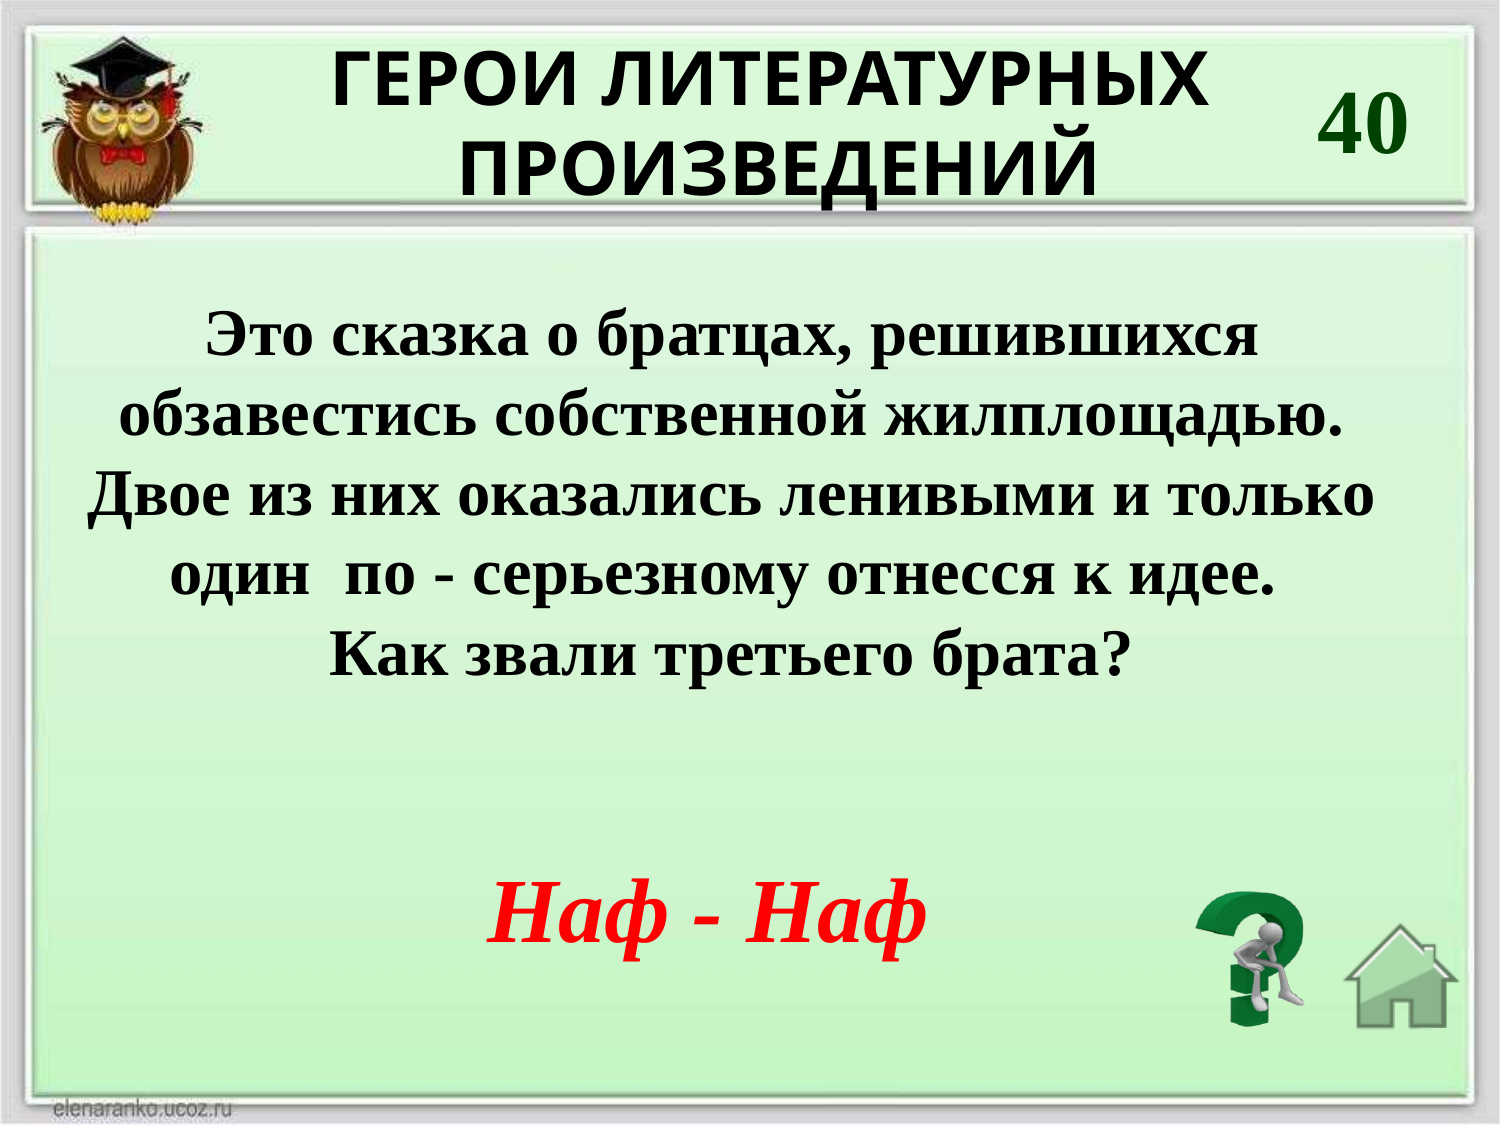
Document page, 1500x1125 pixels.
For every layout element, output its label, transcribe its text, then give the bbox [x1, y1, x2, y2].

text_box ГЕРОИ ЛИТЕРАТУРНЫХ ПРОИЗВЕДЕНИЙ [222, 23, 1336, 219]
text_box Наф - Наф [35, 843, 1382, 969]
text_box 40 [1281, 54, 1447, 180]
text_box Это сказка о братцах, решившихся обзавестись собственной жилплощадью. Двое из них оказались ленивыми и только один по - серьезному отнесся к идее. Как звали третьего брата? [35, 281, 1429, 696]
picture [0, 0, 1500, 1125]
